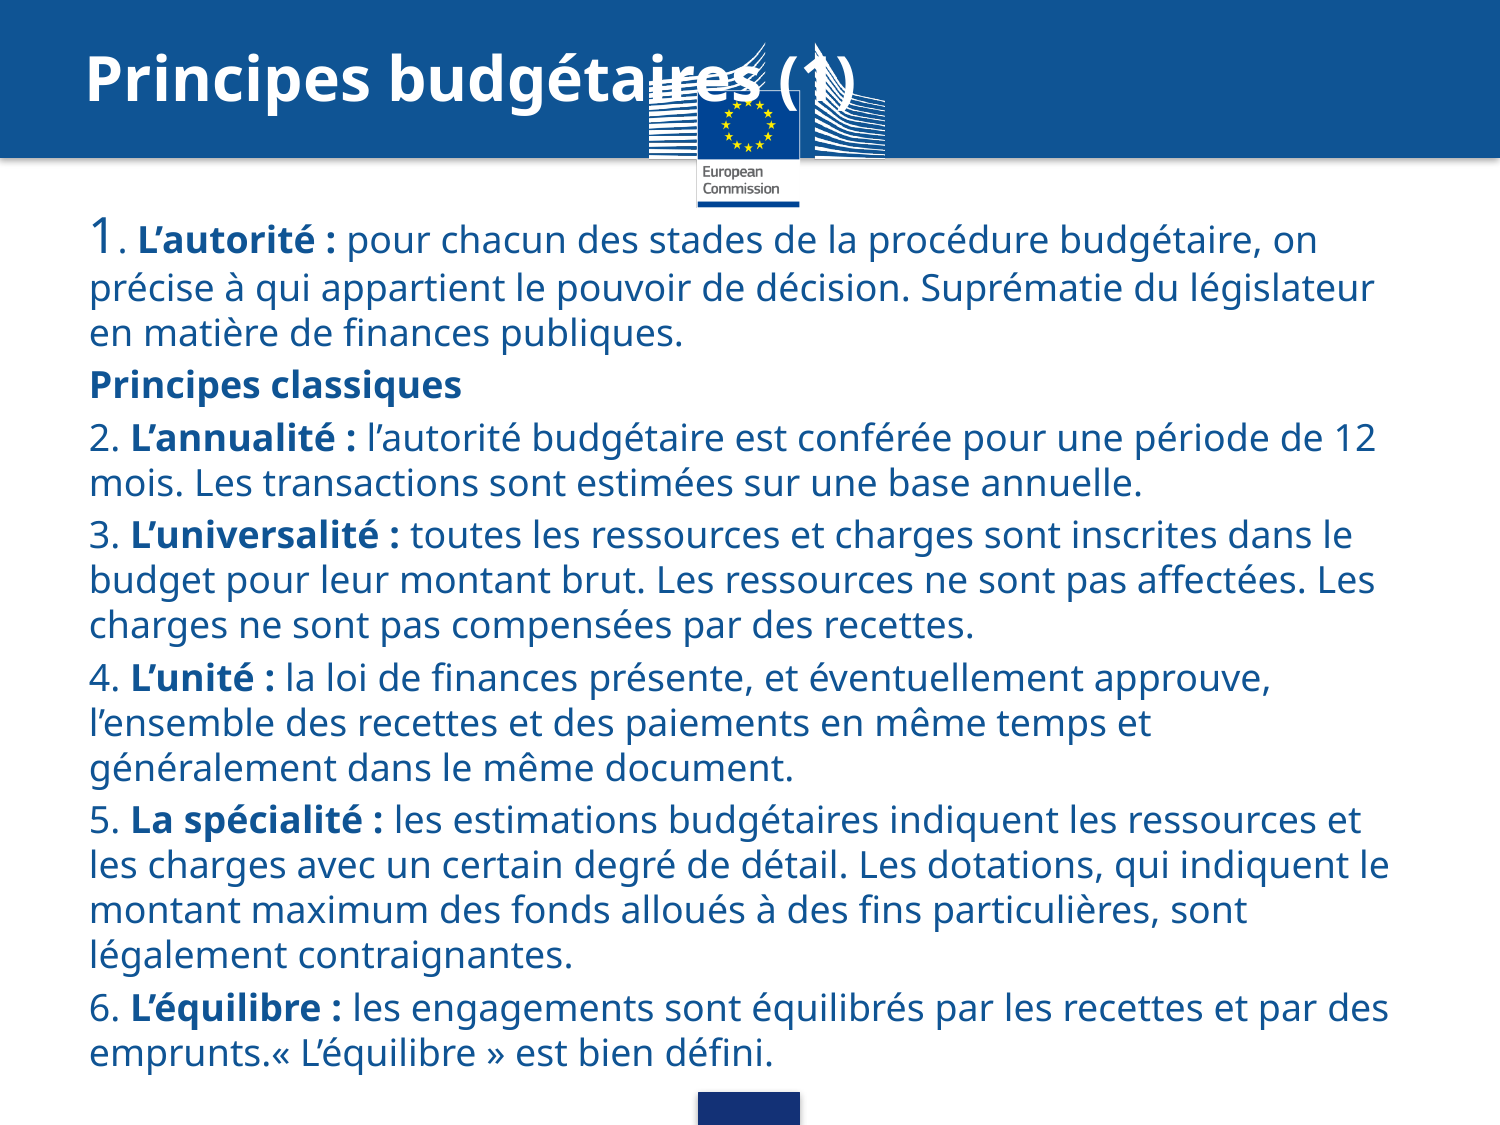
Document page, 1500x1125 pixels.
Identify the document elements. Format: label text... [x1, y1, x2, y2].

title Principes budgétaires (1) [69, 0, 1421, 154]
picture [649, 154, 885, 196]
list 1. L’autorité : pour chacun des stades de la procédure budgétaire, on précise à qui appartient le pouvoir de décision. Suprématie du législateur en matière de finances publiques. Principes classiques 2. L’annualité : l’autorité budgétaire est conférée pour une période de 12 mois. Les transactions sont estimées sur une base annuelle. 3. L’universalité : toutes les ressources et charges sont inscrites dans le budget pour leur montant brut. Les ressources ne sont pas affectées. Les charges ne sont pas compensées par des recettes. 4. L’unité : la loi de finances présente, et éventuellement approuve, l’ensemble des recettes et des paiements en même temps et généralement dans le même document. 5. La spécialité : les estimations budgétaires indiquent les ressources et les charges avec un certain degré de détail. Les dotations, qui indiquent le montant maximum des fonds alloués à des fins particulières, sont légalement contraignantes. 6. L’équilibre : les engagements sont équilibrés par les recettes et par des emprunts.« L’équilibre » est bien défini. [17, 196, 1425, 776]
